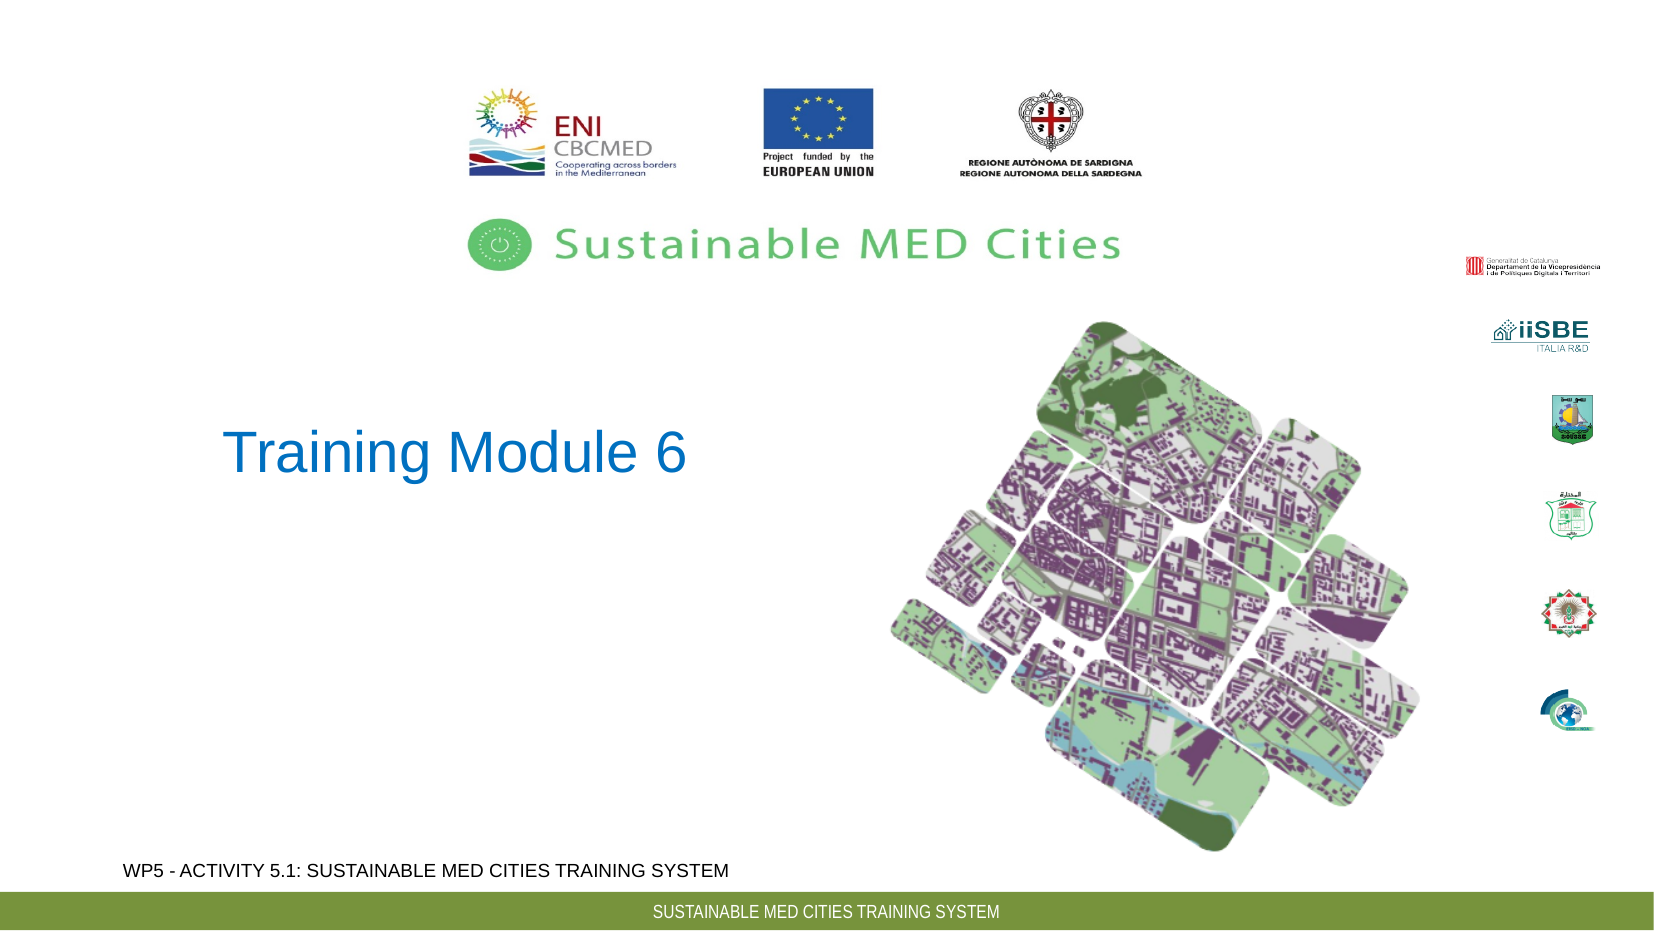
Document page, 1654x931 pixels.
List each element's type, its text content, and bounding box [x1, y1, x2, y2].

picture [1461, 248, 1603, 281]
subtitle Training Module 6 Case Studies Presentation: MOUKHTARA - Lebanon [208, 412, 1095, 755]
picture [1531, 687, 1603, 736]
picture [1484, 317, 1603, 356]
picture [436, 70, 1548, 891]
picture [1543, 491, 1603, 544]
picture [1536, 587, 1603, 643]
picture [1547, 392, 1603, 448]
